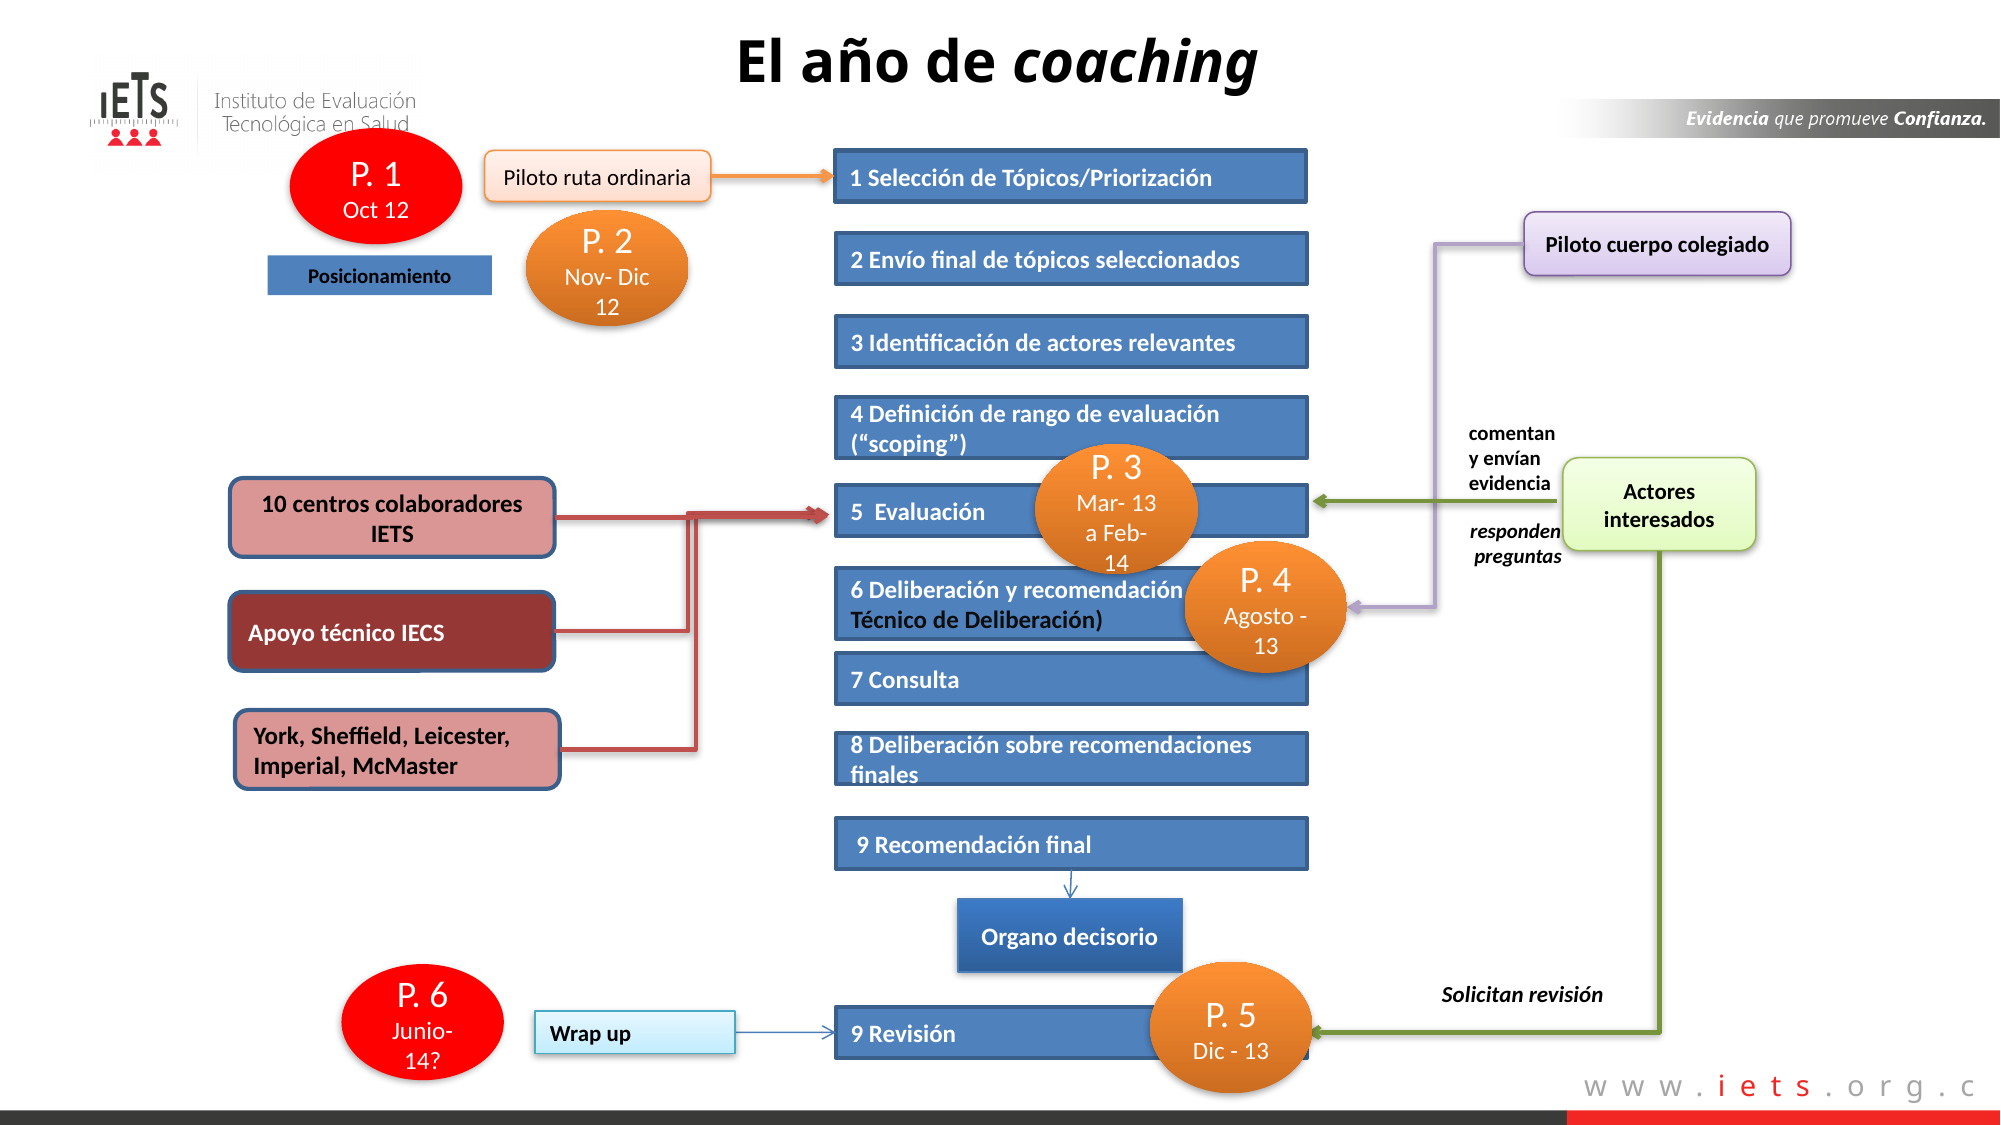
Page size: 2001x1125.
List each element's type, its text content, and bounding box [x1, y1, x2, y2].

text_box P. 4 Agosto - 13 [1184, 541, 1342, 669]
text_box 4 Definición de rango de evaluación (“scoping”) [834, 395, 1309, 460]
text_box 2 Envío final de tópicos seleccionados [834, 231, 1309, 286]
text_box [1346, 243, 1525, 500]
text_box Solicitan revisión [1426, 978, 1624, 1015]
text_box P. 1 Oct 12 [289, 128, 463, 245]
text_box Actores interesados [1562, 456, 1757, 552]
text_box Apoyo técnico IECS [227, 589, 554, 673]
text_box 10 centros colaboradores IETS [227, 475, 557, 559]
text_box responden preguntas [1529, 510, 1581, 576]
text_box 9 Revisión [834, 1005, 1152, 1060]
text_box York, Sheffield, Leicester, Imperial, McMaster [232, 707, 562, 791]
text_box P. 6 Junio- 14? [341, 964, 504, 1081]
text_box Piloto ruta ordinaria [483, 149, 712, 203]
text_box 3 Identificación de actores relevantes [834, 314, 1309, 369]
text_box Piloto cuerpo colegiado [1523, 211, 1792, 277]
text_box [1242, 615, 1725, 969]
picture [1546, 99, 2000, 138]
text_box 6 Deliberación y recomendación (Comité Técnico de Deliberación) [834, 566, 1197, 641]
text_box 7 Consulta [834, 651, 1236, 706]
text_box 8 Deliberación sobre recomendaciones finales [834, 731, 1236, 786]
text_box comentan y envían evidencia [1529, 412, 1591, 503]
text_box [559, 514, 830, 750]
text_box P. 5 Dic - 13 [1150, 961, 1313, 1094]
text_box El año de coaching [303, 16, 1692, 102]
text_box Organo decisorio [957, 898, 1183, 973]
text_box P. 3 Mar- 13 a Feb- 14 [1035, 444, 1198, 575]
text_box P. 2 Nov- Dic 12 [526, 210, 689, 327]
text_box 9 Recomendación final [834, 816, 1236, 871]
picture [90, 54, 422, 174]
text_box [1346, 509, 1525, 608]
text_box Posicionamiento [267, 255, 492, 296]
text_box 1 Selección de Tópicos/Priorización [833, 148, 1308, 204]
text_box 5 Evaluación [834, 483, 1037, 538]
text_box Wrap up [534, 1010, 736, 1054]
text_box 5 Evaluación [1194, 483, 1309, 538]
